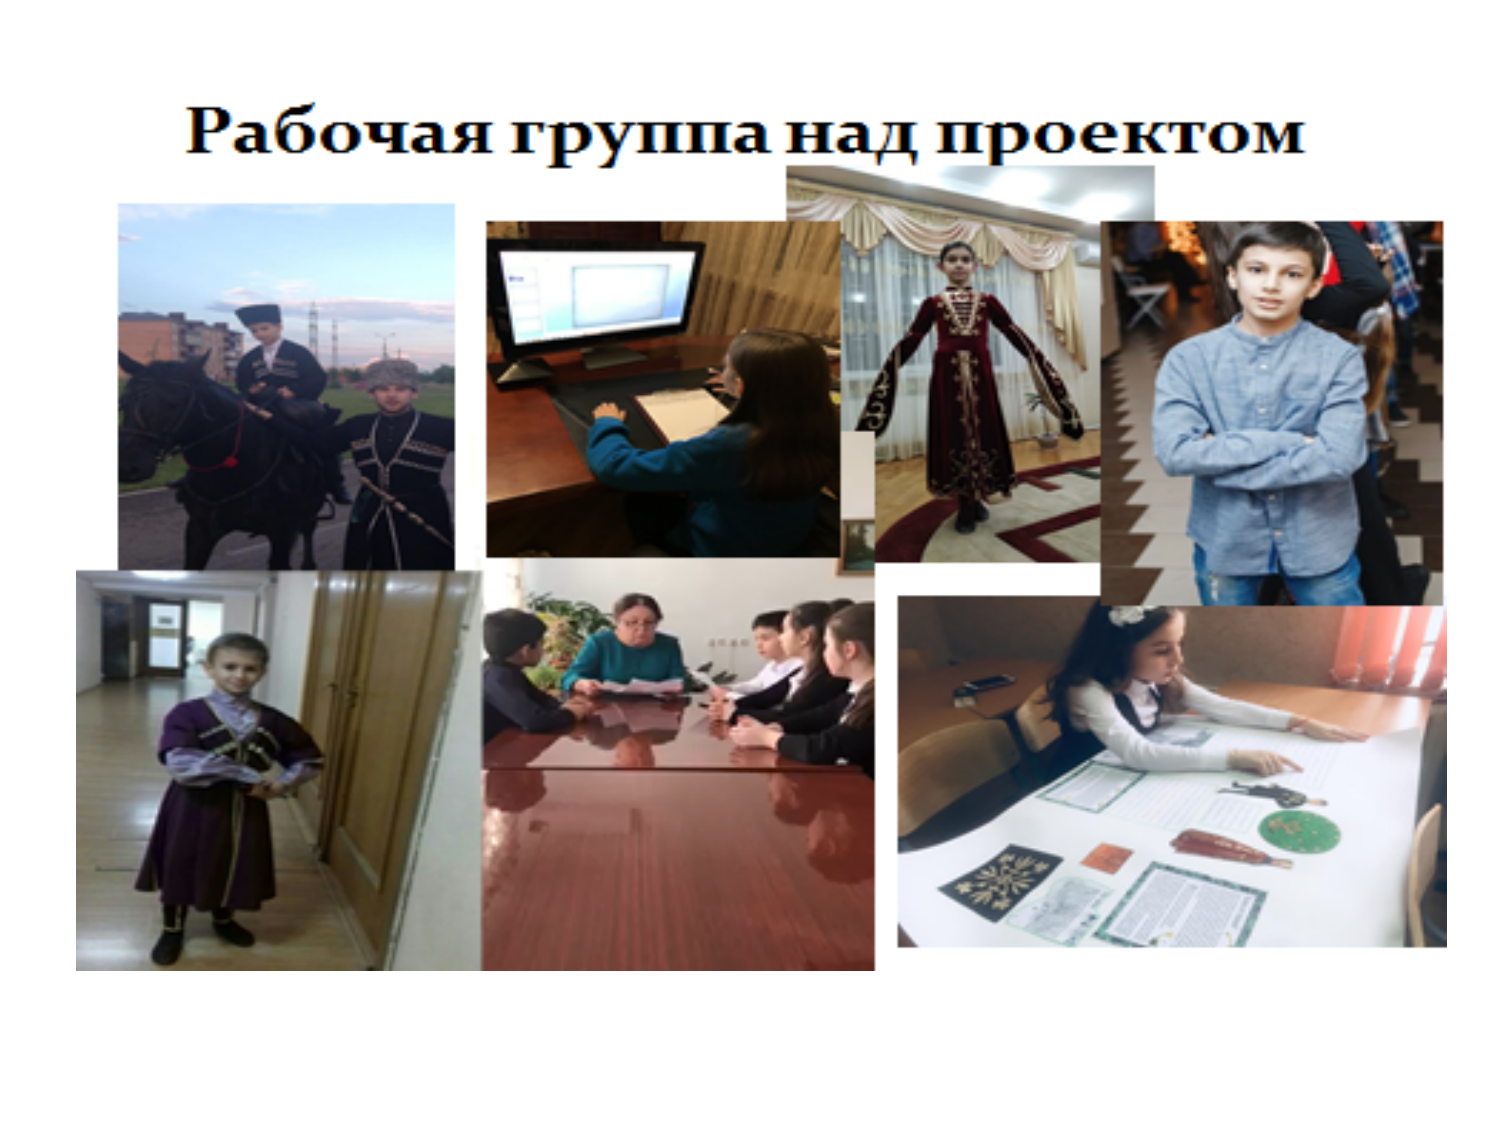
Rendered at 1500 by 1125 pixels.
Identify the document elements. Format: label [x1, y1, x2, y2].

picture [76, 60, 1448, 971]
